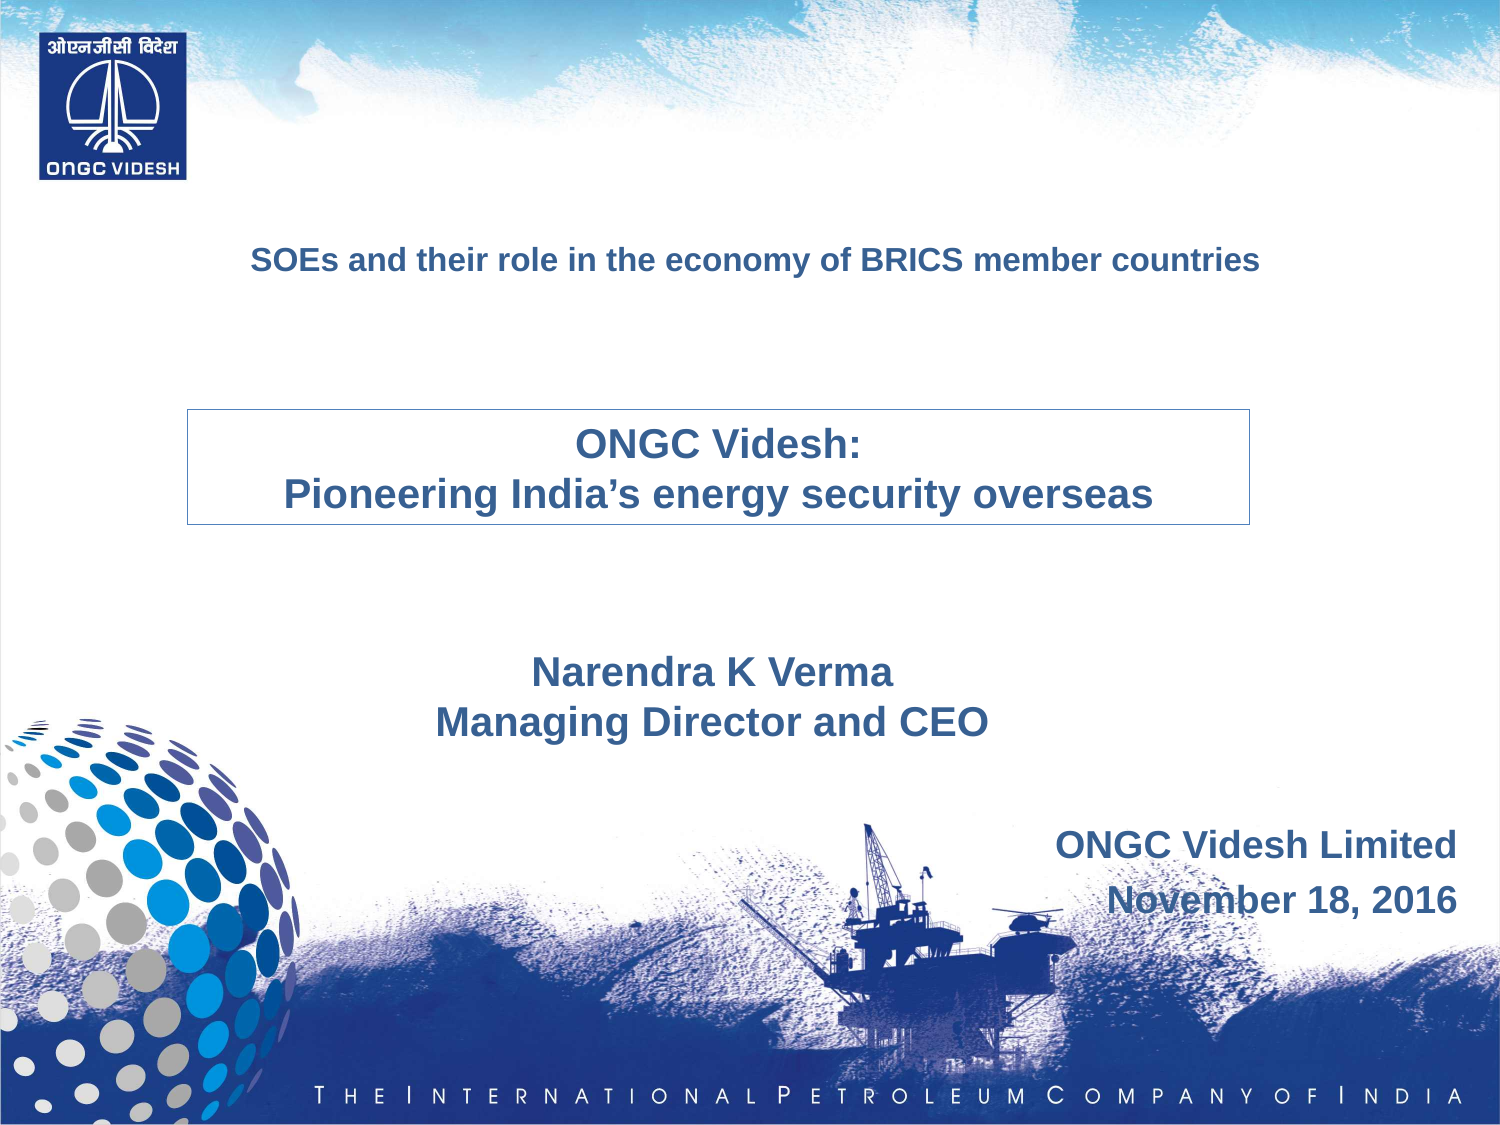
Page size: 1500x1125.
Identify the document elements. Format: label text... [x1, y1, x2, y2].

text_box Narendra K Verma Managing Director and CEO [275, 636, 1150, 752]
picture [0, 0, 1500, 1125]
text_box ONGC Videsh: Pioneering India’s energy security overseas [187, 409, 1250, 525]
text_box SOEs and their role in the economy of BRICS member countries [99, 231, 1413, 286]
subtitle ONGC Videsh Limited November 18, 2016 [1037, 812, 1473, 938]
